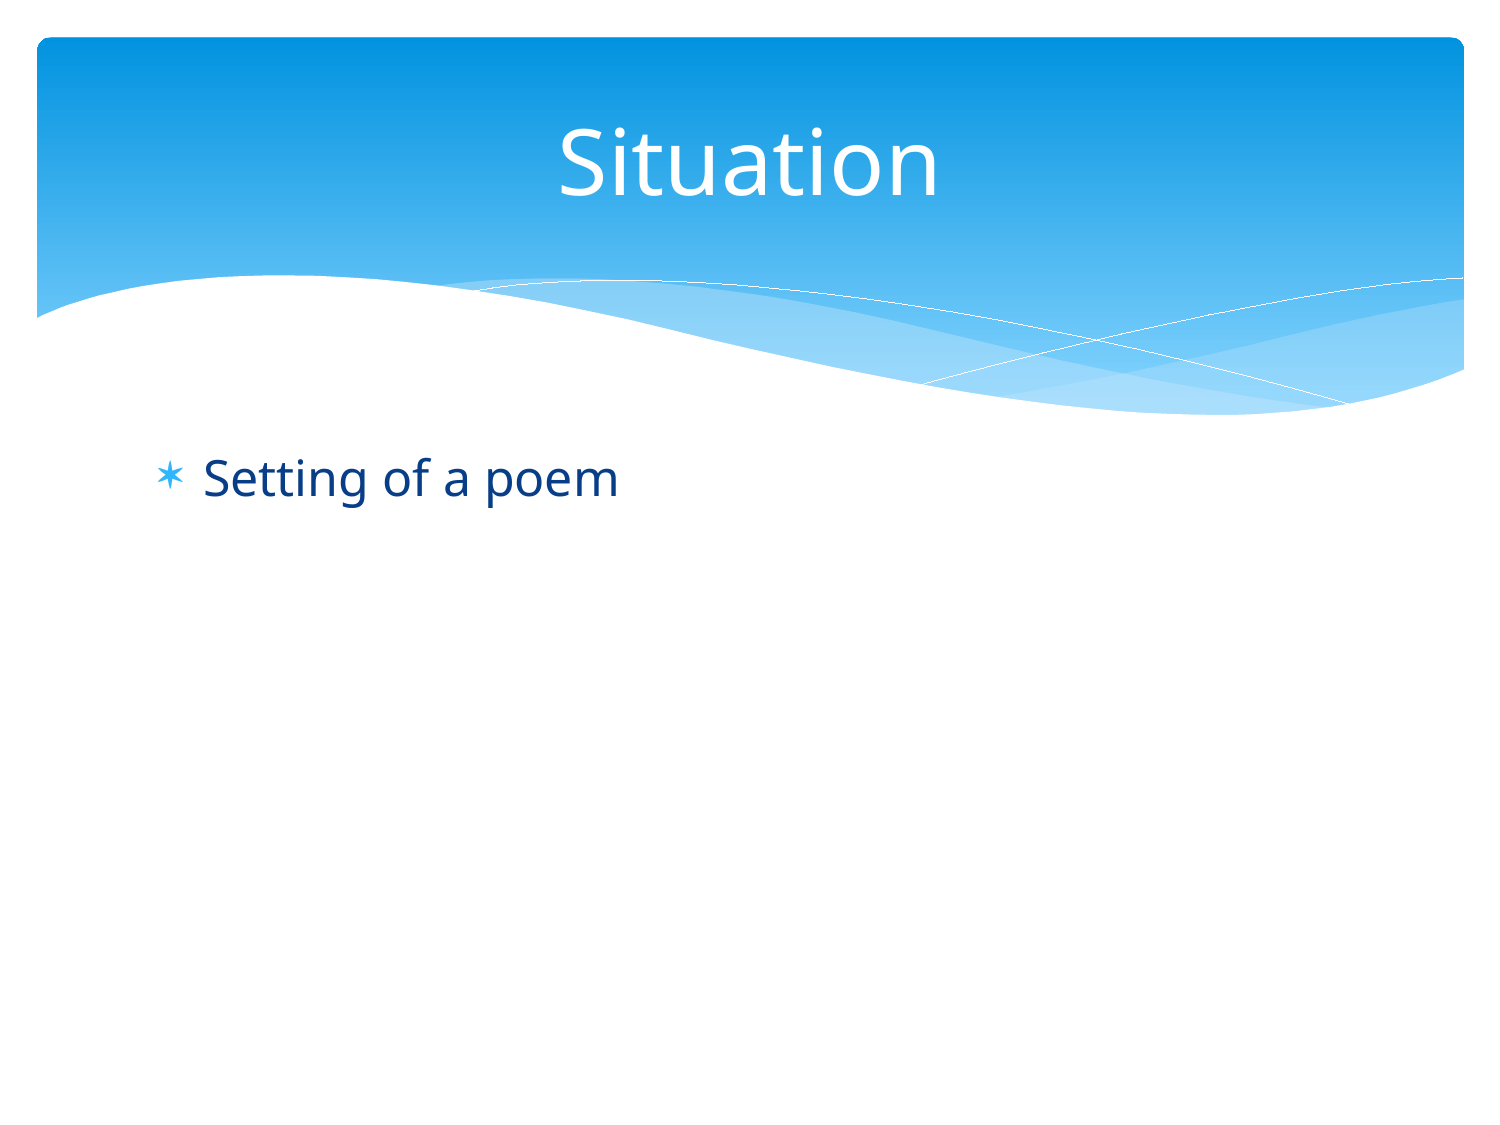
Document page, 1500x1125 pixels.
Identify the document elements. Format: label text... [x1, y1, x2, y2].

list Setting of a poem [143, 438, 1359, 1005]
title Situation [75, 55, 1425, 261]
